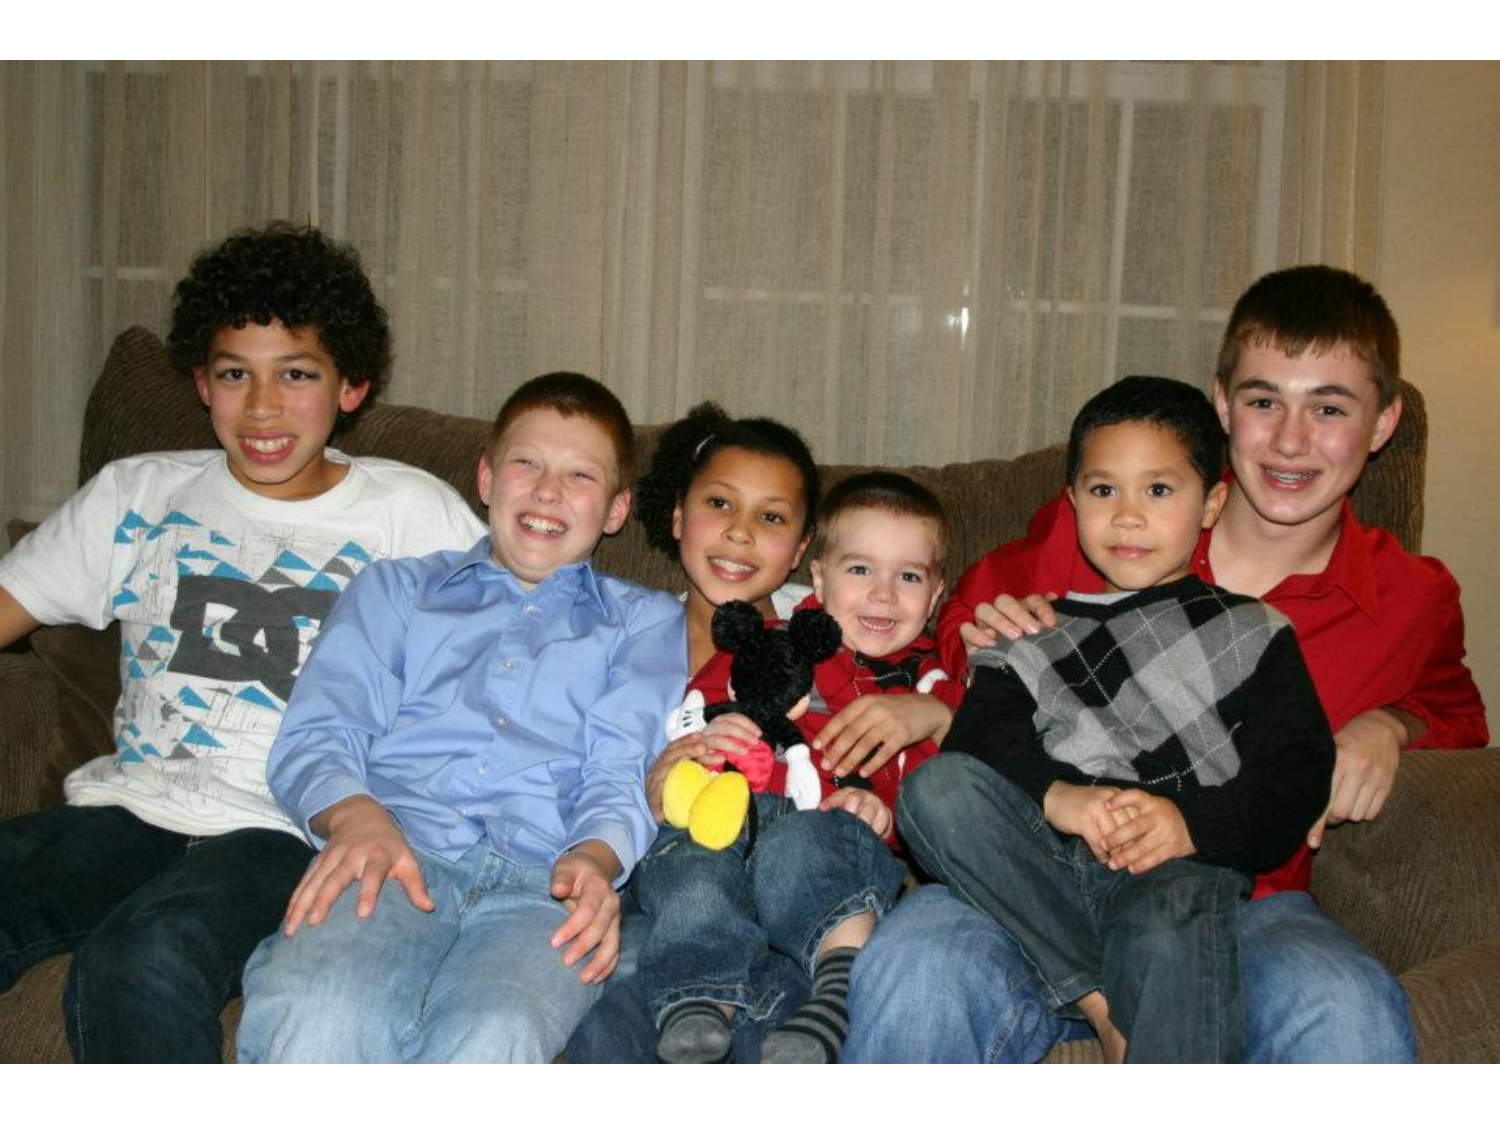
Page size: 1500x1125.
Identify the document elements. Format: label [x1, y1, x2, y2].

picture [0, 60, 1500, 1065]
